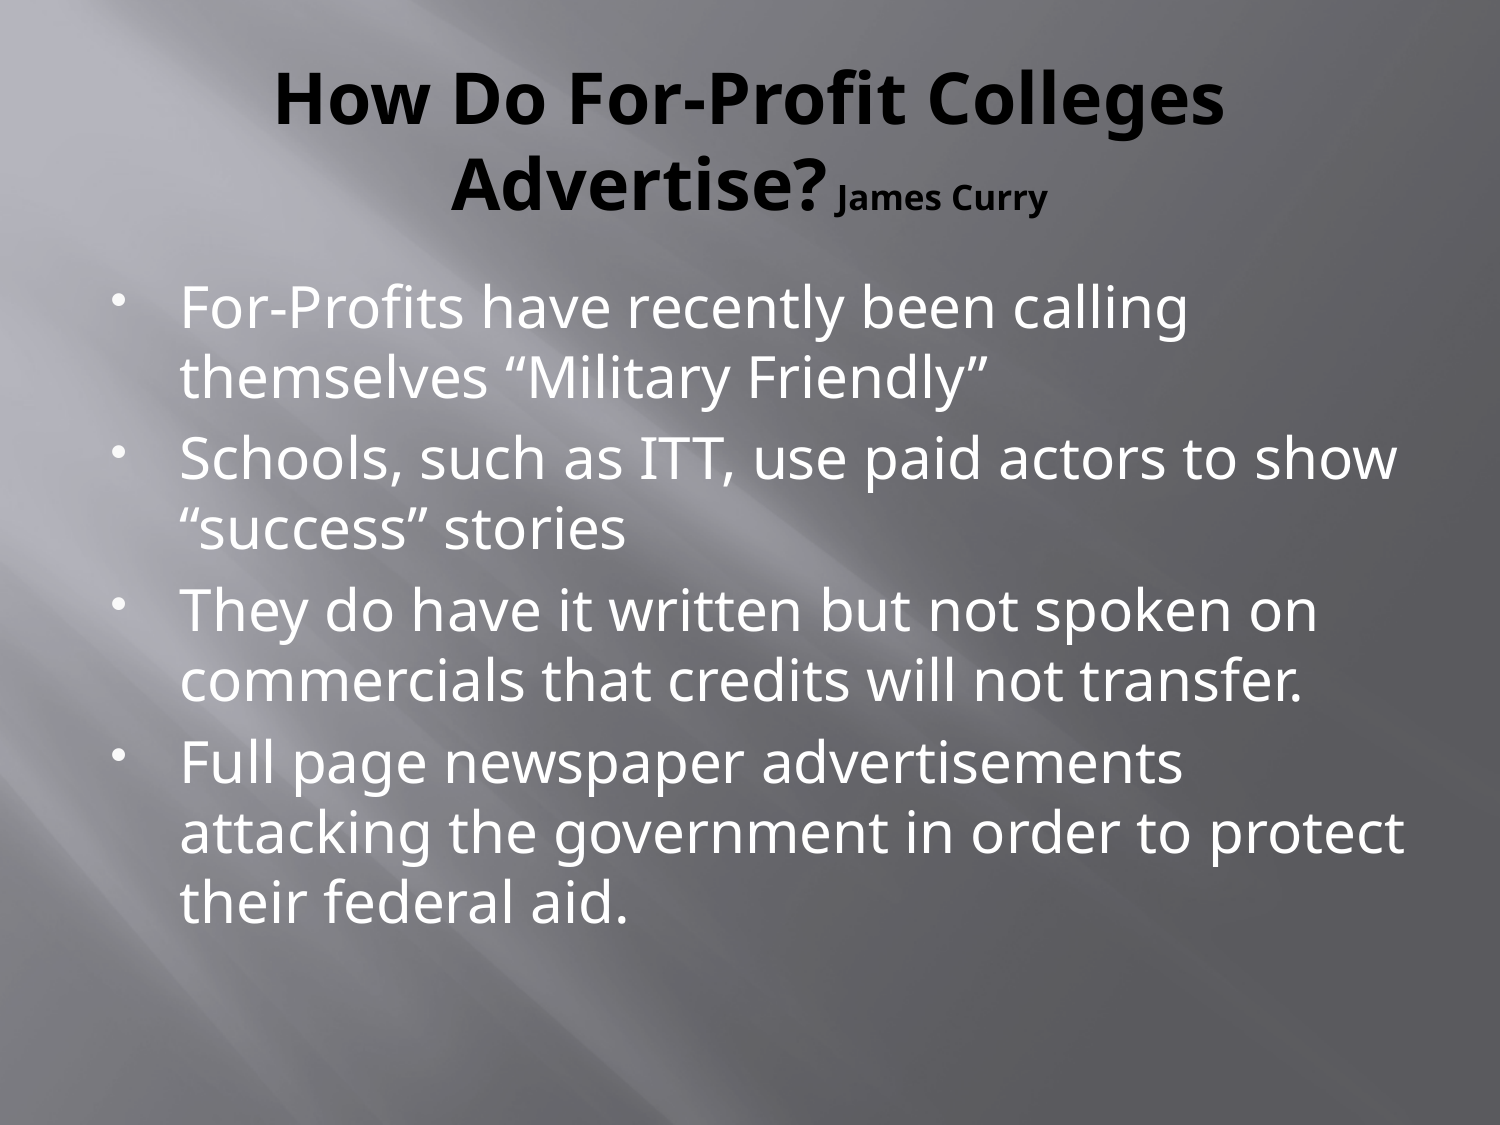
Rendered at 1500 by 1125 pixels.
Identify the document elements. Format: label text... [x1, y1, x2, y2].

title How Do For-Profit Colleges Advertise? James Curry [75, 45, 1425, 233]
list For-Profits have recently been calling themselves “Military Friendly” Schools, such as ITT, use paid actors to show “success” stories They do have it written but not spoken on commercials that credits will not transfer. Full page newspaper advertisements attacking the government in order to protect their federal aid. [75, 262, 1425, 1035]
